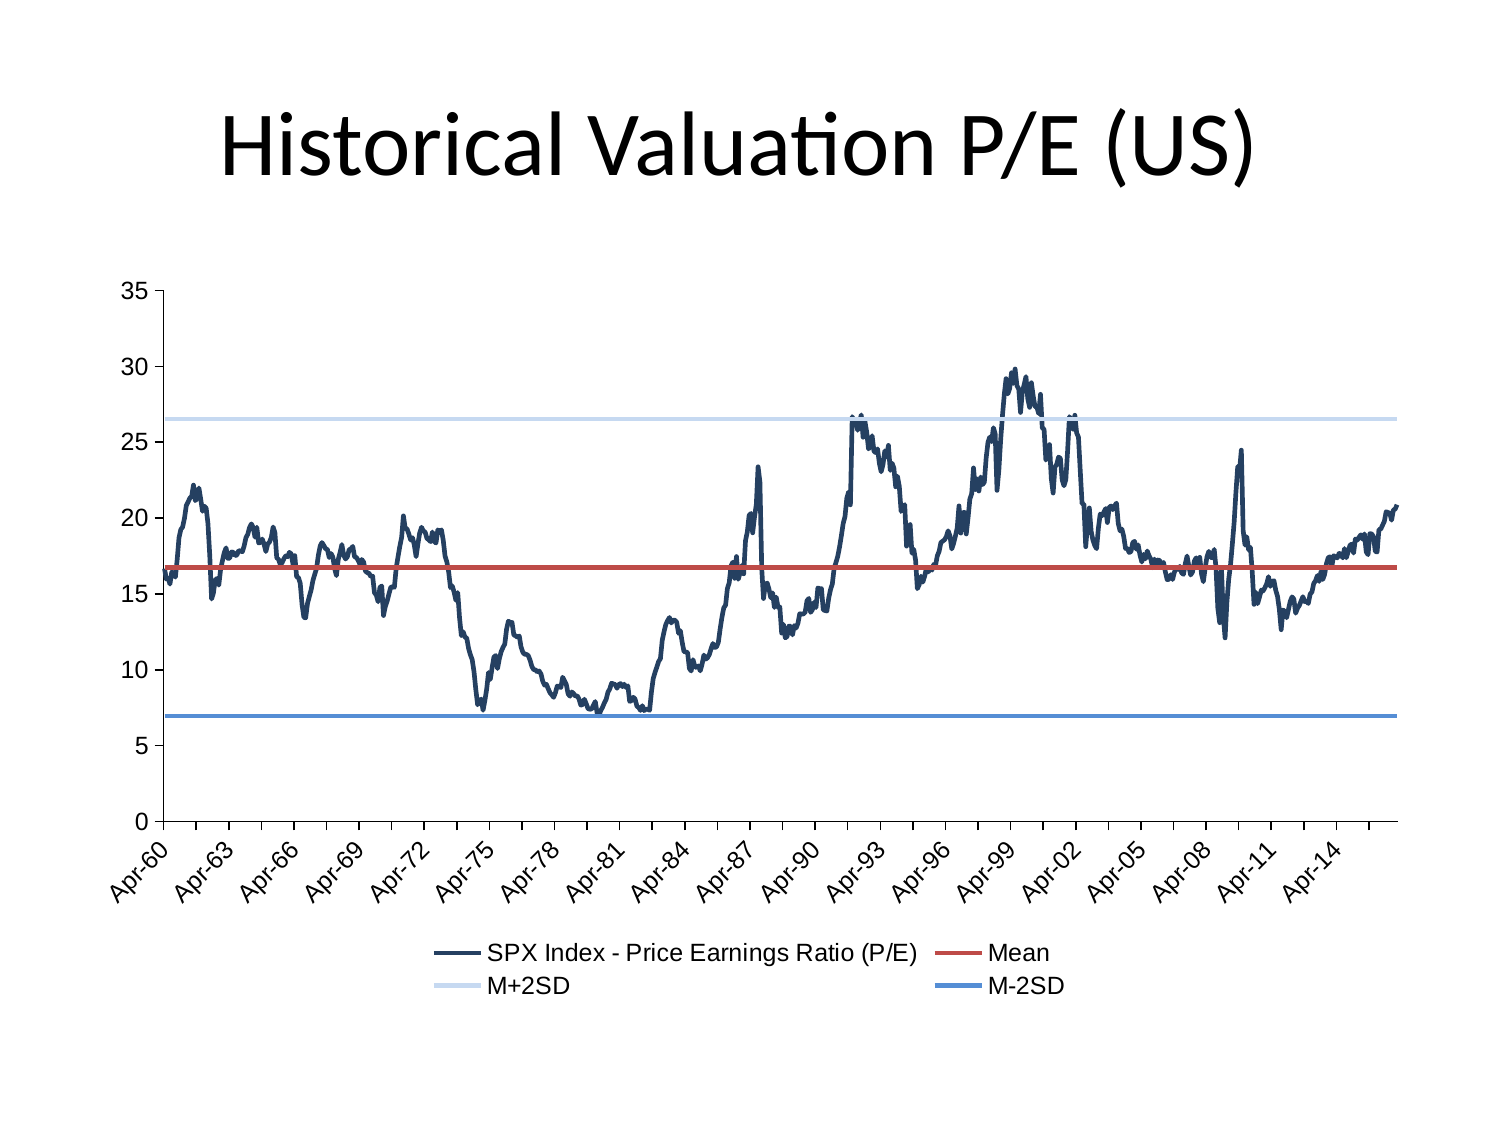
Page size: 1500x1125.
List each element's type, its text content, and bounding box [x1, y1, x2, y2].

title Historical Valuation P/E (US) [75, 45, 1425, 233]
chart [74, 262, 1426, 1006]
